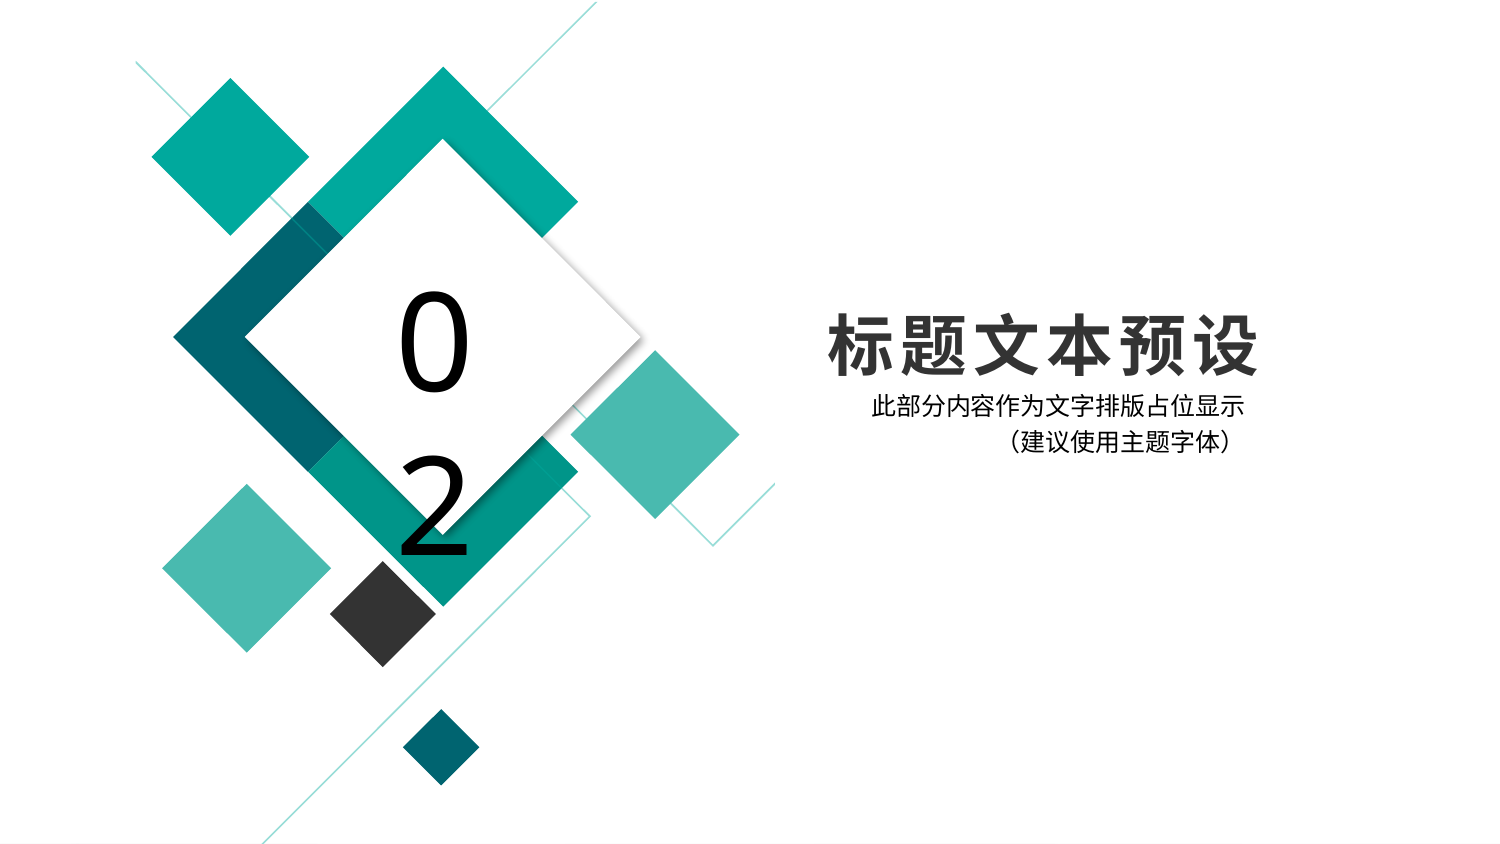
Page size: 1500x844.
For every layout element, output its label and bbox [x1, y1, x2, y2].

text_box [812, 296, 1500, 463]
text_box [135, 1, 776, 844]
